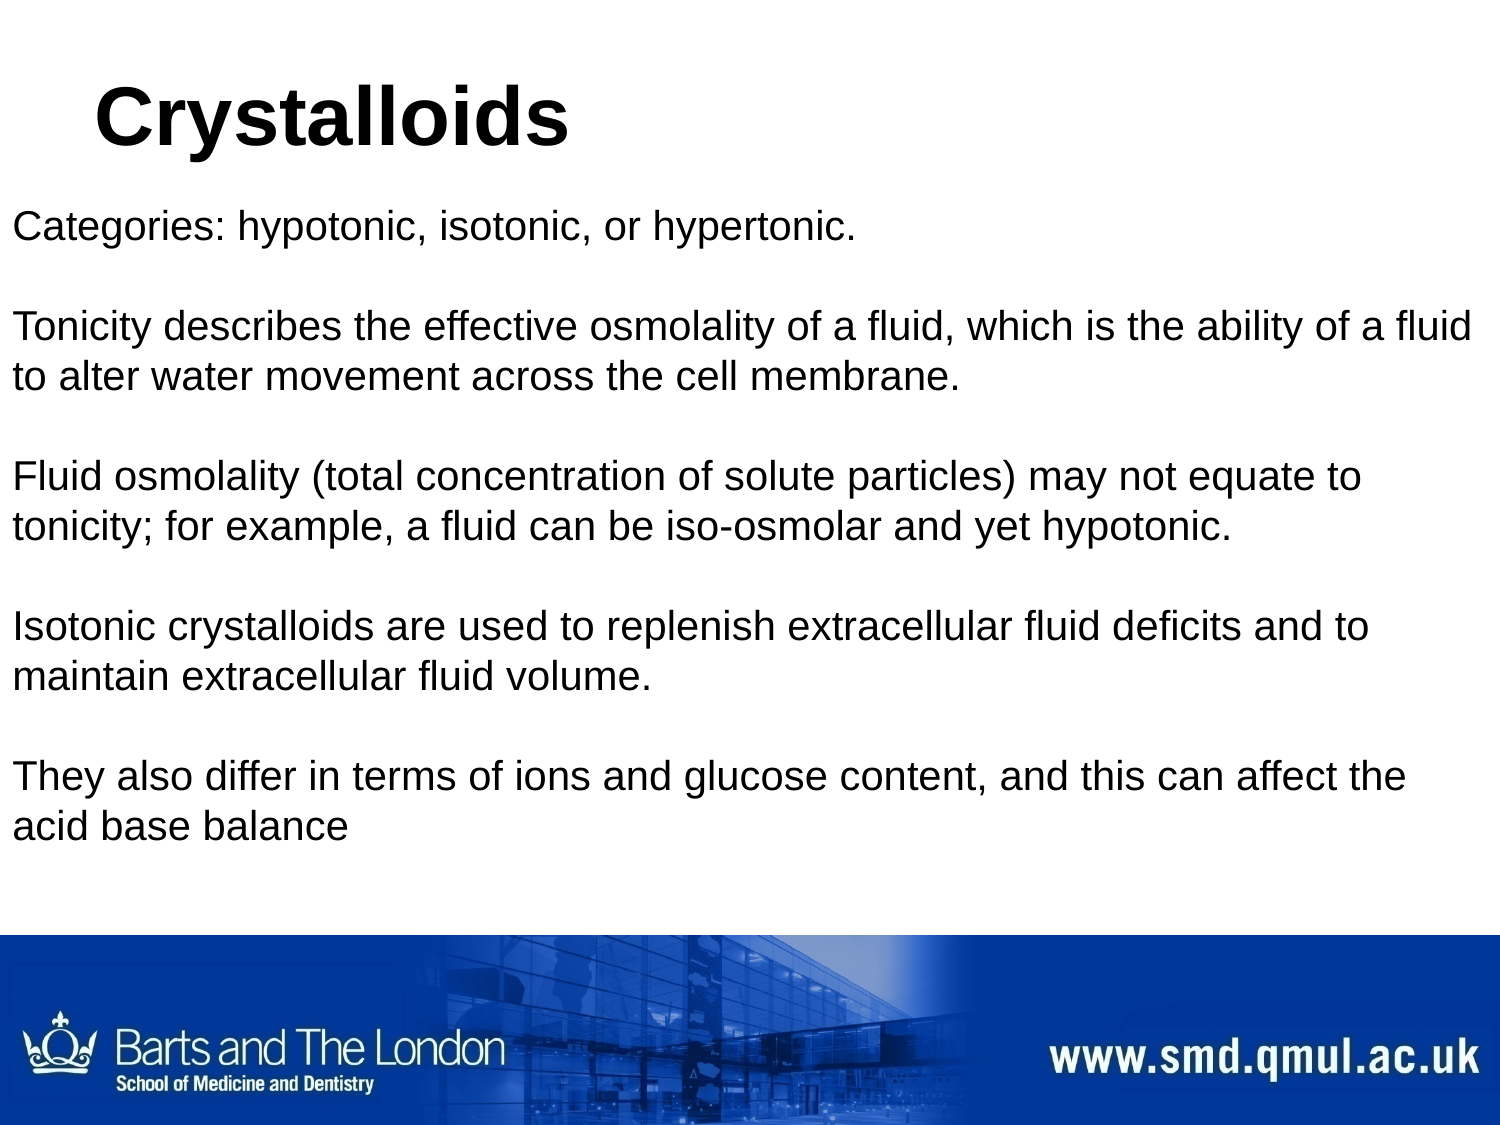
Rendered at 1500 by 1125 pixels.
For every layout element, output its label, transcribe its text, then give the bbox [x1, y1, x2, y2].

text_box Categories: hypotonic, isotonic, or hypertonic. Tonicity describes the effective osmolality of a fluid, which is the ability of a fluid to alter water movement across the cell membrane. Fluid osmolality (total concentration of solute particles) may not equate to tonicity; for example, a fluid can be iso-osmolar and yet hypotonic. Isotonic crystalloids are used to replenish extracellular fluid deficits and to maintain extracellular fluid volume. They also differ in terms of ions and glucose content, and this can affect the acid base balance [0, 191, 1500, 907]
text_box Crystalloids [79, 54, 586, 170]
picture [0, 935, 1500, 1125]
